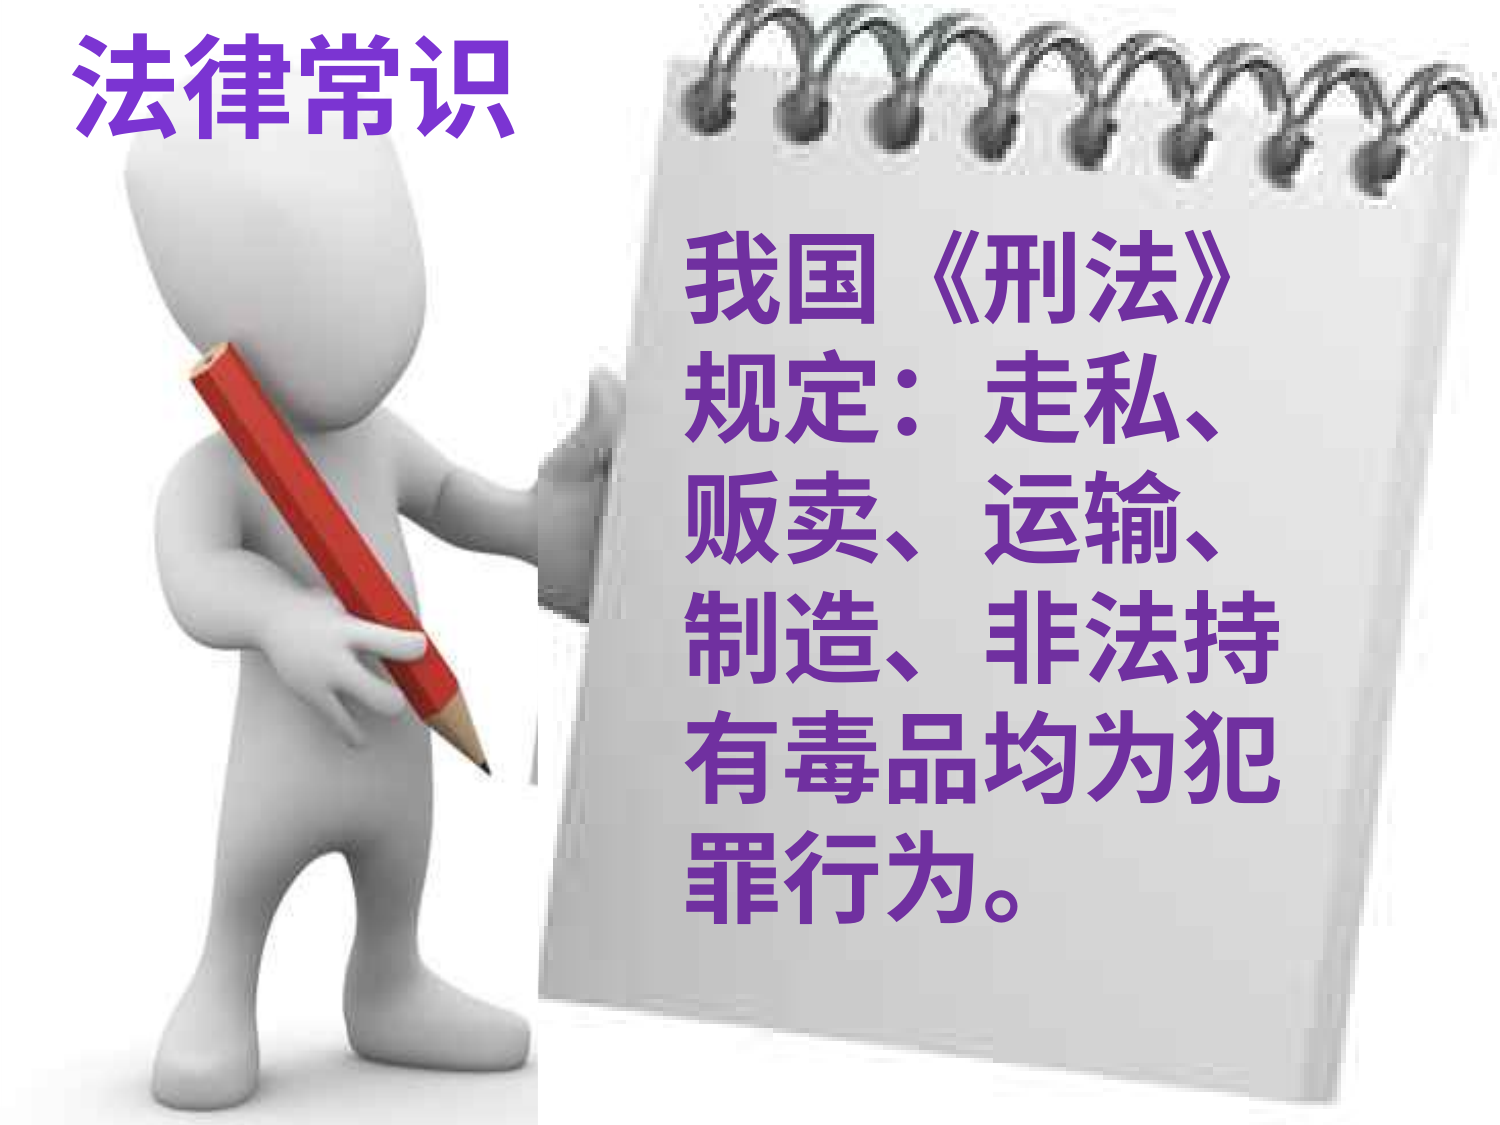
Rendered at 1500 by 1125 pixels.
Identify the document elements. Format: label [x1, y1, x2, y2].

text_box [0, 0, 1500, 1125]
